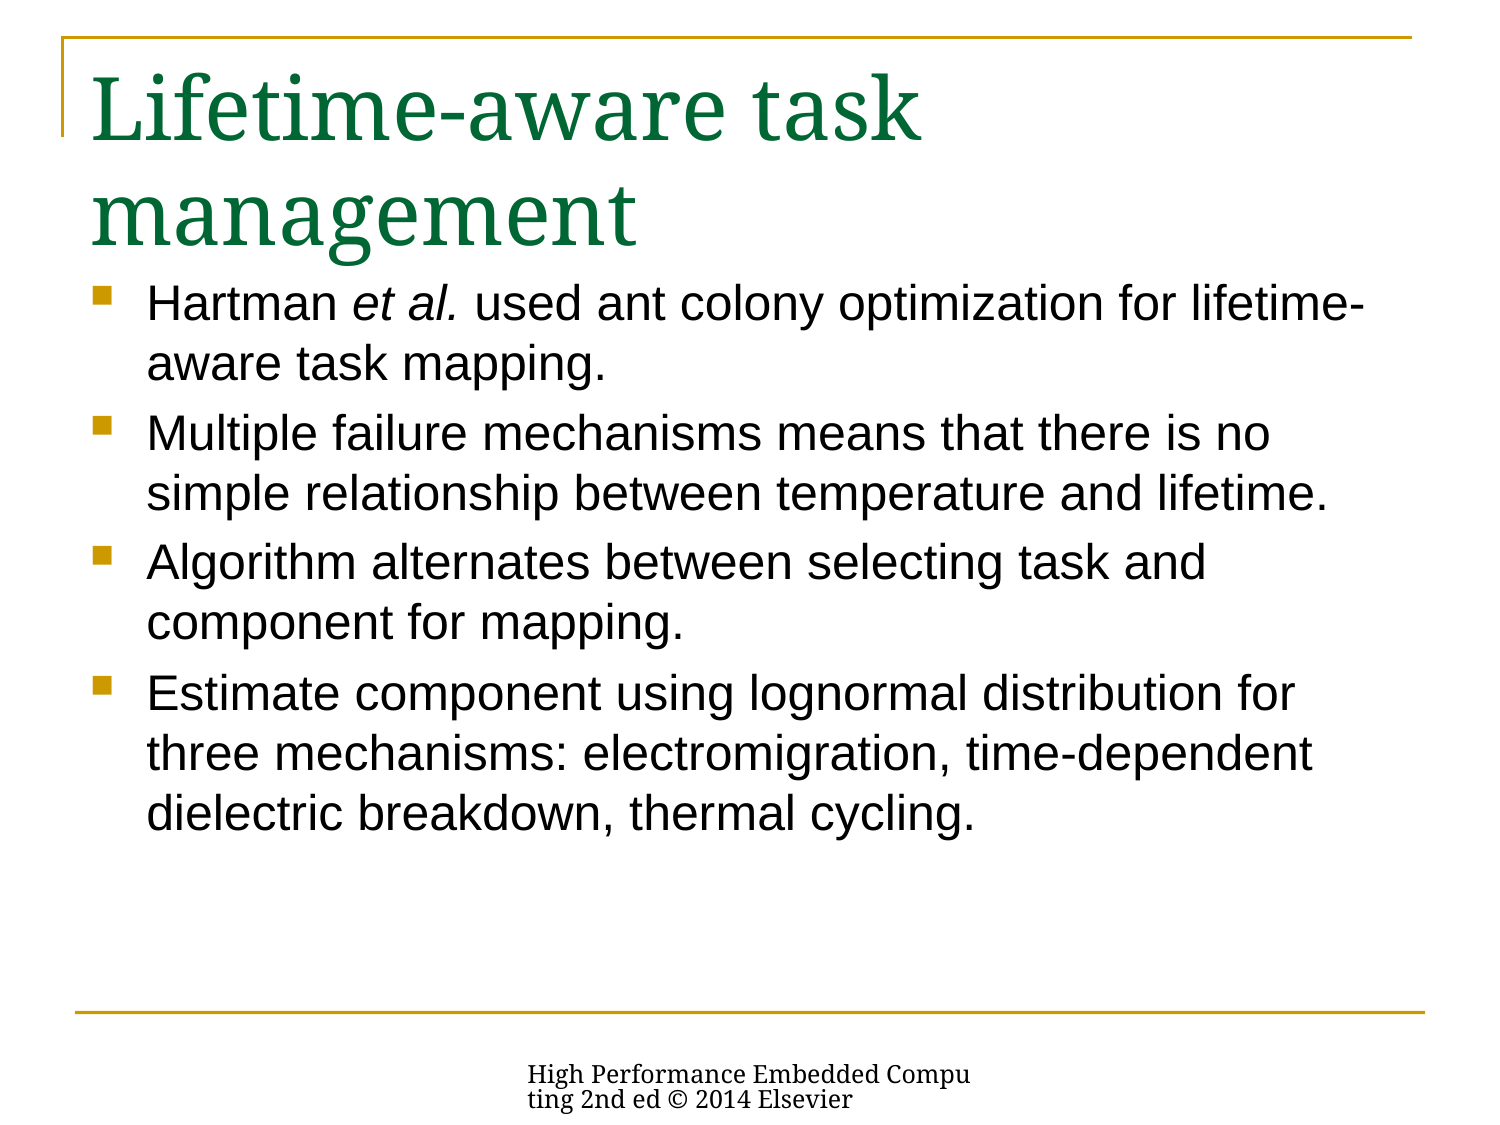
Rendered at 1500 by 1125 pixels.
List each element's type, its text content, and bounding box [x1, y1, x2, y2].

footer High Performance Embedded Computing 2nd ed © 2014 Elsevier [512, 1025, 988, 1100]
title Lifetime-aware task management [75, 45, 1425, 233]
list Hartman et al. used ant colony optimization for lifetime-aware task mapping. Multiple failure mechanisms means that there is no simple relationship between temperature and lifetime. Algorithm alternates between selecting task and component for mapping. Estimate component using lognormal distribution for three mechanisms: electromigration, time-dependent dielectric breakdown, thermal cycling. [75, 262, 1425, 1006]
